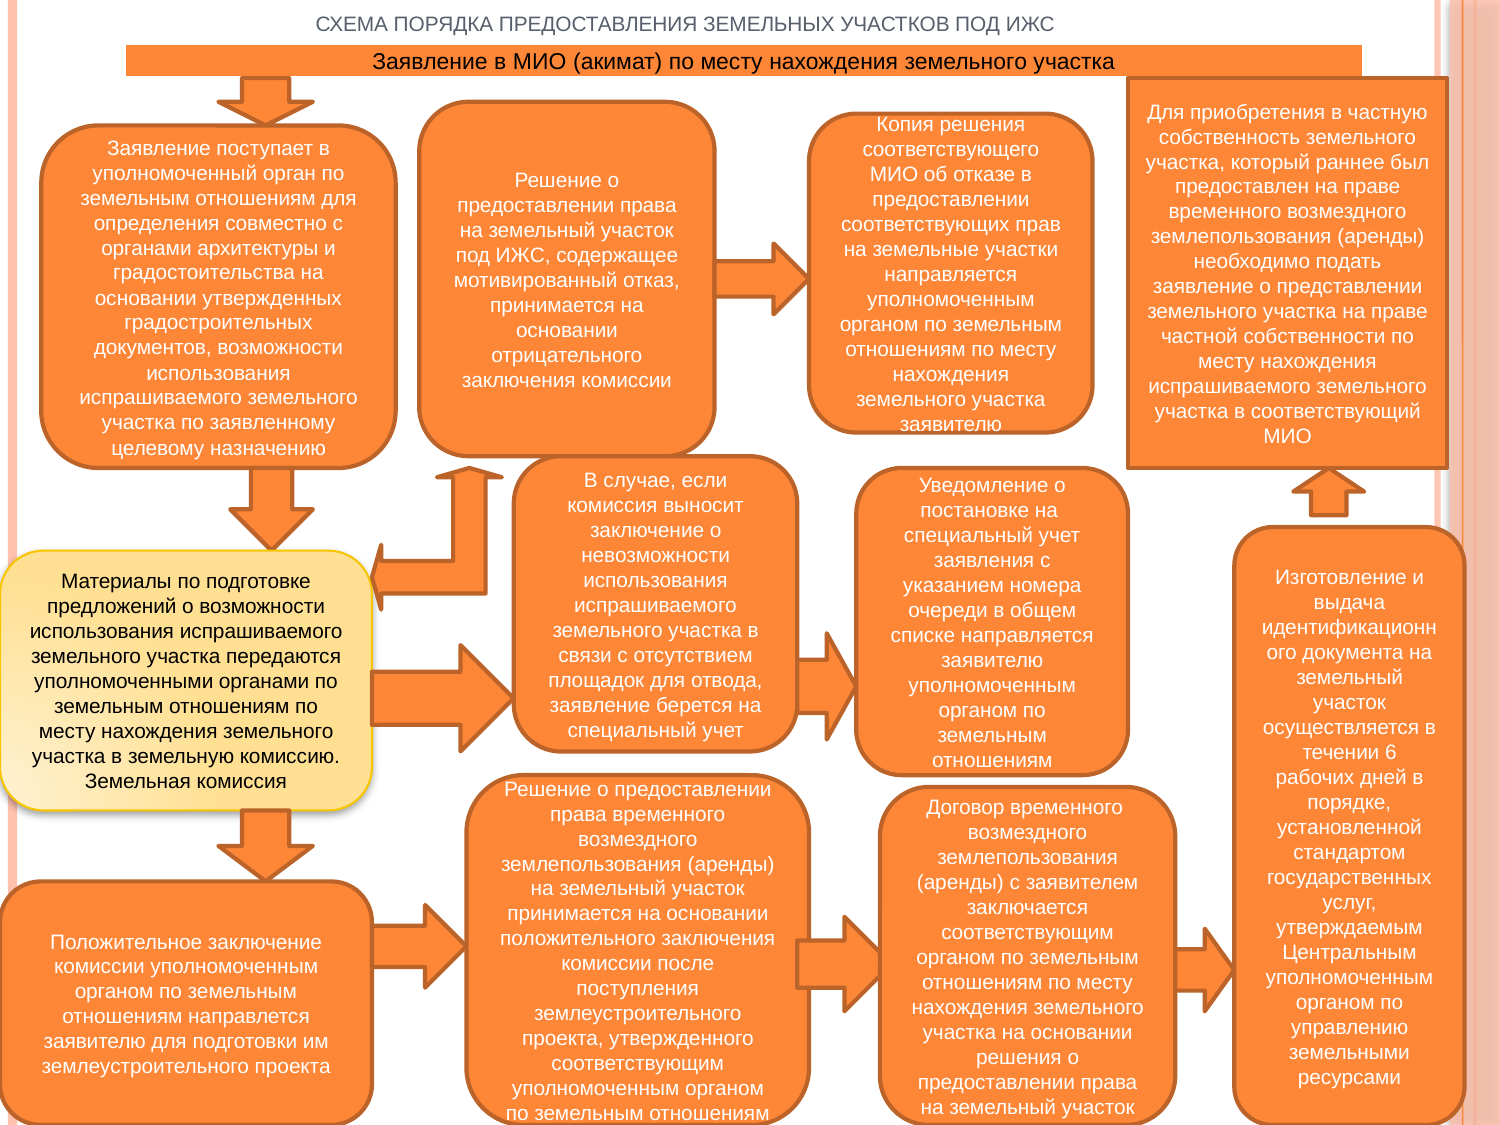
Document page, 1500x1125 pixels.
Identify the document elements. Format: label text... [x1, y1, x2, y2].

text_box [228, 465, 315, 548]
text_box [369, 465, 504, 612]
text_box Заявление поступает в уполномоченный орган по земельным отношениям для определения совместно с органами архитектуры и градостоительства на основании утвержденных градостроительных документов, возможности использования испрашиваемого земельного участка по заявленному целевому назначению [39, 123, 398, 471]
text_box Уведомление о постановке на специальный учет заявления с указанием номера очереди в общем списке направляется заявителю уполномоченным органом по земельным отношениям [854, 465, 1131, 778]
text_box [216, 808, 315, 879]
text_box Решение о предоставлении права временного возмездного землепользования (аренды) на земельный участок принимается на основании положительного заключения комиссии после поступления землеустроительного проекта, утвержденного соответствующим уполномоченным органом по земельным отношениям [464, 772, 812, 1125]
text_box Для приобретения в частную собственность земельного участка, который раннее был предоставлен на праве временного возмездного землепользования (аренды) необходимо подать заявление о представлении земельного участка на праве частной собственности по месту нахождения испрашиваемого земельного участка в соответствующий МИО [1126, 76, 1449, 470]
text_box [369, 903, 464, 990]
text_box В случае, если комиссия выносит заключение о невозможности использования испрашиваемого земельного участка в связи с отсутствием площадок для отвода, заявление берется на специальный учет [511, 454, 800, 754]
text_box Изготовление и выдача идентификационного документа на земельный участок осуществляется в течении 6 рабочих дней в порядке, установленной стандартом государственных услуг, утверждаемым Центральным уполномоченным органом по управлению земельными ресурсами [1232, 524, 1467, 1125]
text_box Решение о предоставлении права на земельный участок под ИЖС, содержащее мотивированный отказ, принимается на основании отрицательного заключения комиссии [417, 99, 717, 459]
text_box [795, 631, 854, 742]
text_box Договор временного возмездного землепользования (аренды) с заявителем заключается соответствующим органом по земельным отношениям по месту нахождения земельного участка на основании решения о предоставлении права на земельный участок [877, 784, 1178, 1125]
text_box [795, 914, 877, 1014]
text_box Копия решения соответствующего МИО об отказе в предоставлении соответствующих прав на земельные участки направляется уполномоченным органом по земельным отношениям по месту нахождения земельного участка заявителю [806, 111, 1095, 435]
title Схема порядка предоставления земельных участков под ИЖС [64, 0, 1306, 43]
text_box Заявление в МИО (акимат) по месту нахождения земельного участка [122, 41, 1366, 80]
text_box [712, 241, 806, 317]
text_box [369, 643, 511, 754]
text_box [1291, 466, 1367, 518]
text_box Положительное заключение комиссии уполномоченным органом по земельным отношениям направлется заявителю для подготовки им землеустроительного проекта [0, 879, 375, 1125]
text_box Материалы по подготовке предложений о возможности использования испрашиваемого земельного участка передаются уполномоченными органами по земельным отношениям по месту нахождения земельного участка в земельную комиссию. Земельная комиссия [0, 549, 374, 812]
text_box [216, 76, 315, 123]
text_box [1173, 926, 1232, 1014]
